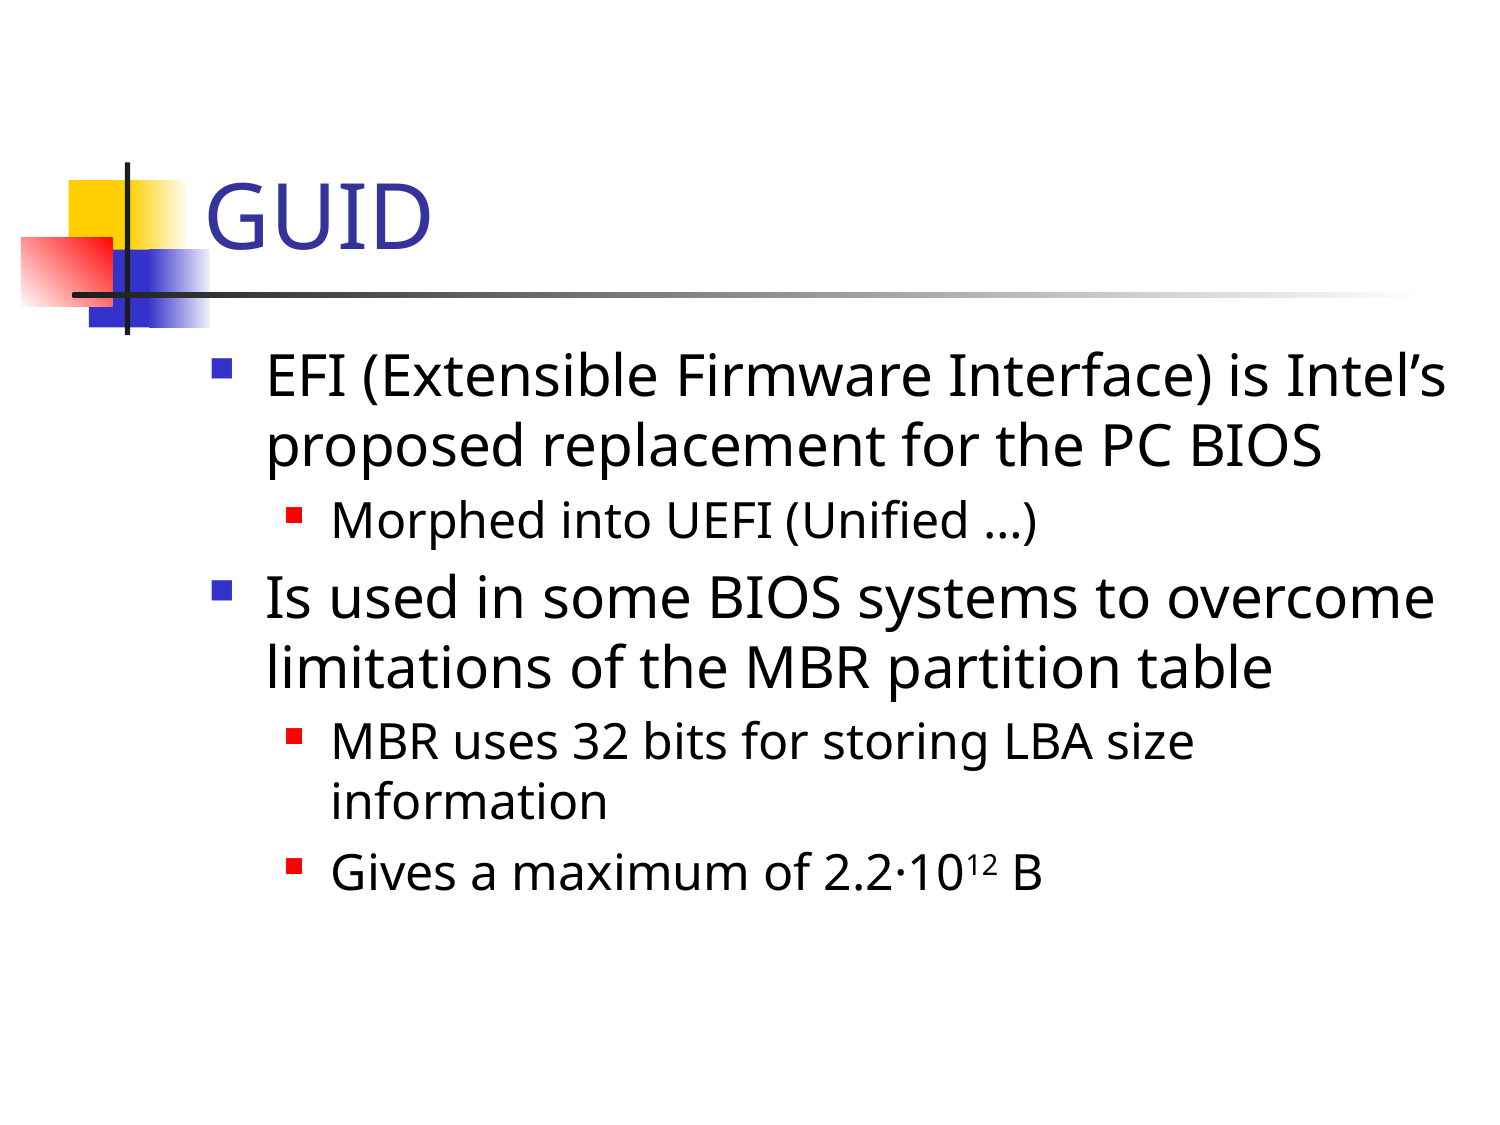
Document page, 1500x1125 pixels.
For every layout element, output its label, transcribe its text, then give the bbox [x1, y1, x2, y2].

list EFI (Extensible Firmware Interface) is Intel’s proposed replacement for the PC BIOS Morphed into UEFI (Unified …) Is used in some BIOS systems to overcome limitations of the MBR partition table MBR uses 32 bits for storing LBA size information Gives a maximum of 2.2·1012 B [193, 330, 1470, 1007]
title GUID [188, 34, 1468, 276]
